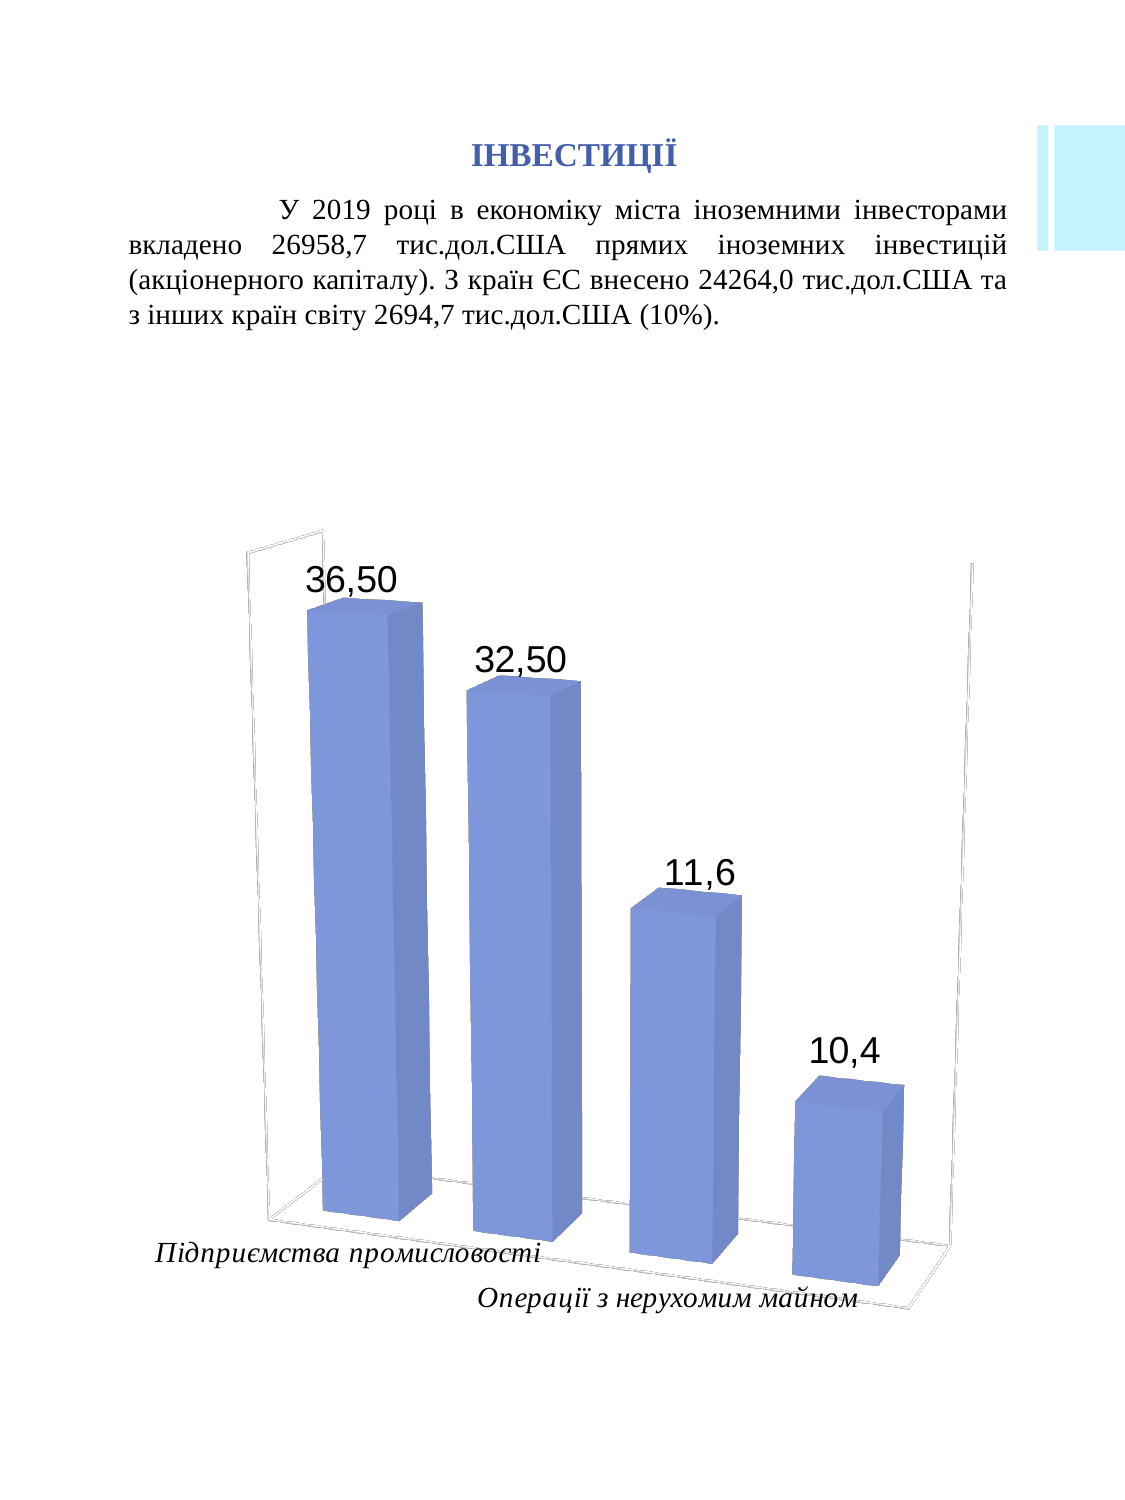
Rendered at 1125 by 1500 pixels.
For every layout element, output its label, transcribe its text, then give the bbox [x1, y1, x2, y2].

chart [113, 406, 1015, 1334]
title ІНВЕСТИЦІЇ [125, 123, 1024, 183]
text_box У 2019 році в економіку міста іноземними інвесторами вкладено 26958,7 тис.дол.США прямих іноземних інвестицій (акціонерного капіталу). З країн ЄС внесено 24264,0 тис.дол.США та з інших країн світу 2694,7 тис.дол.США (10%). [113, 183, 1024, 609]
